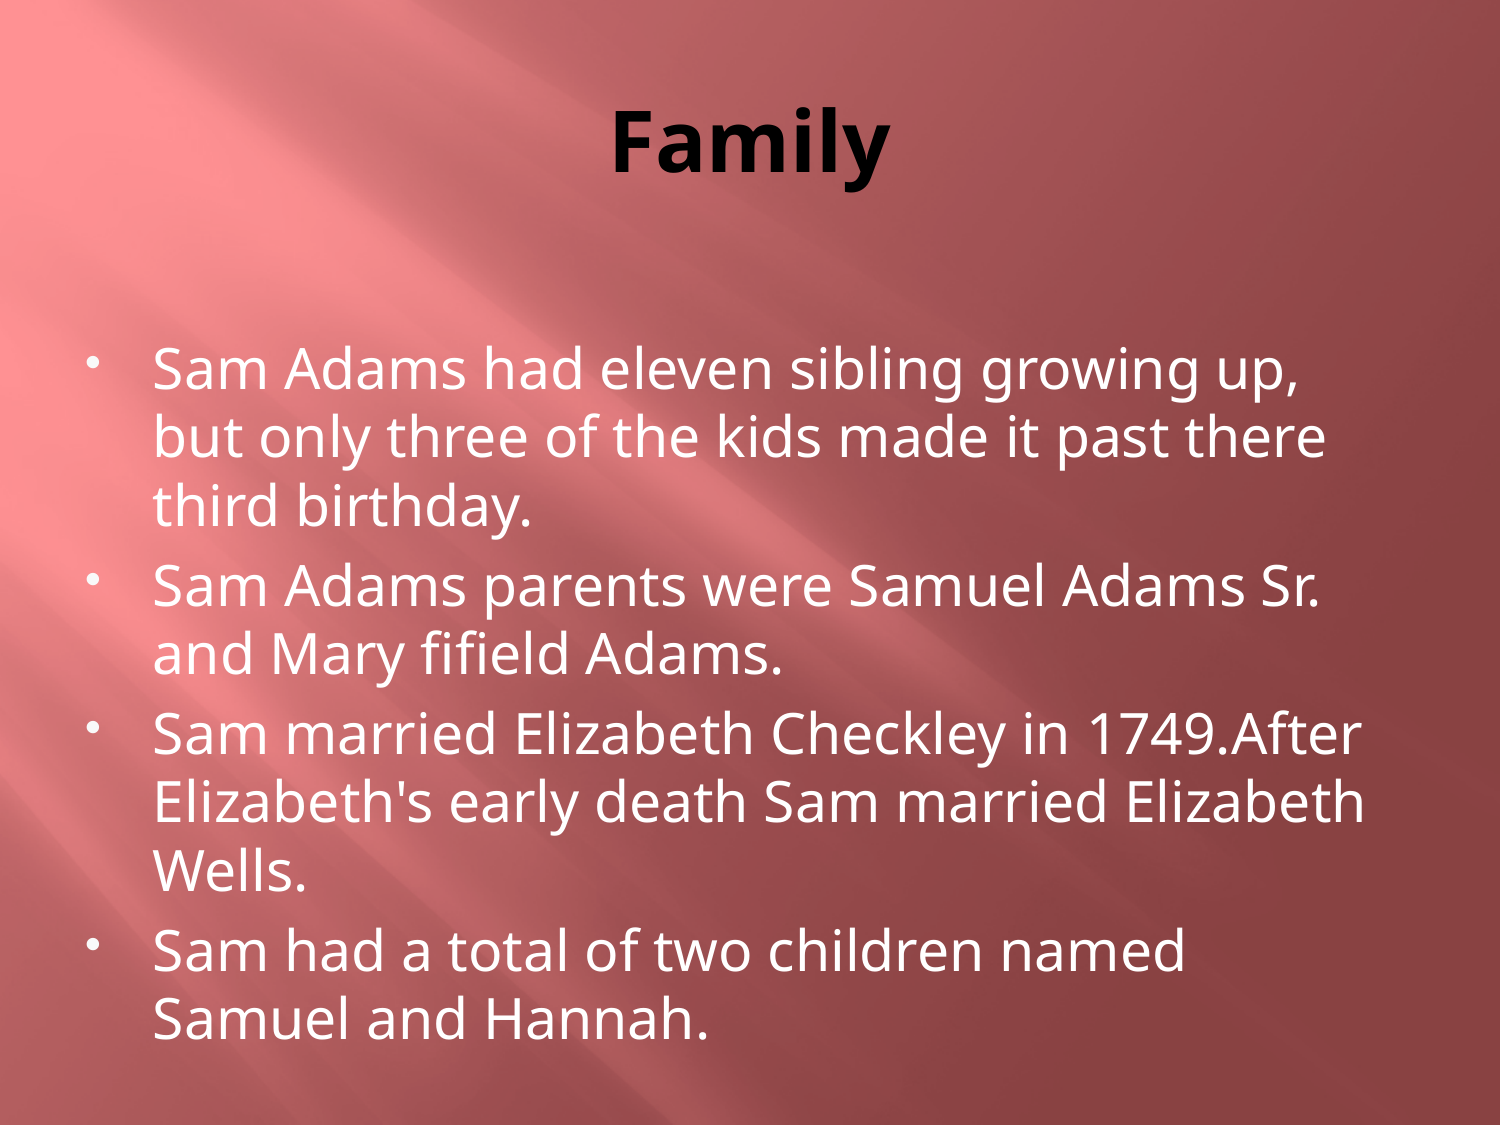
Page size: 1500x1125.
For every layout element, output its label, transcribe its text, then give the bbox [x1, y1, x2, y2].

list Sam Adams had eleven sibling growing up, but only three of the kids made it past there third birthday. Sam Adams parents were Samuel Adams Sr. and Mary fifield Adams. Sam married Elizabeth Checkley in 1749.After Elizabeth's early death Sam married Elizabeth Wells. Sam had a total of two children named Samuel and Hannah. [50, 324, 1400, 1063]
title Family [75, 45, 1425, 233]
